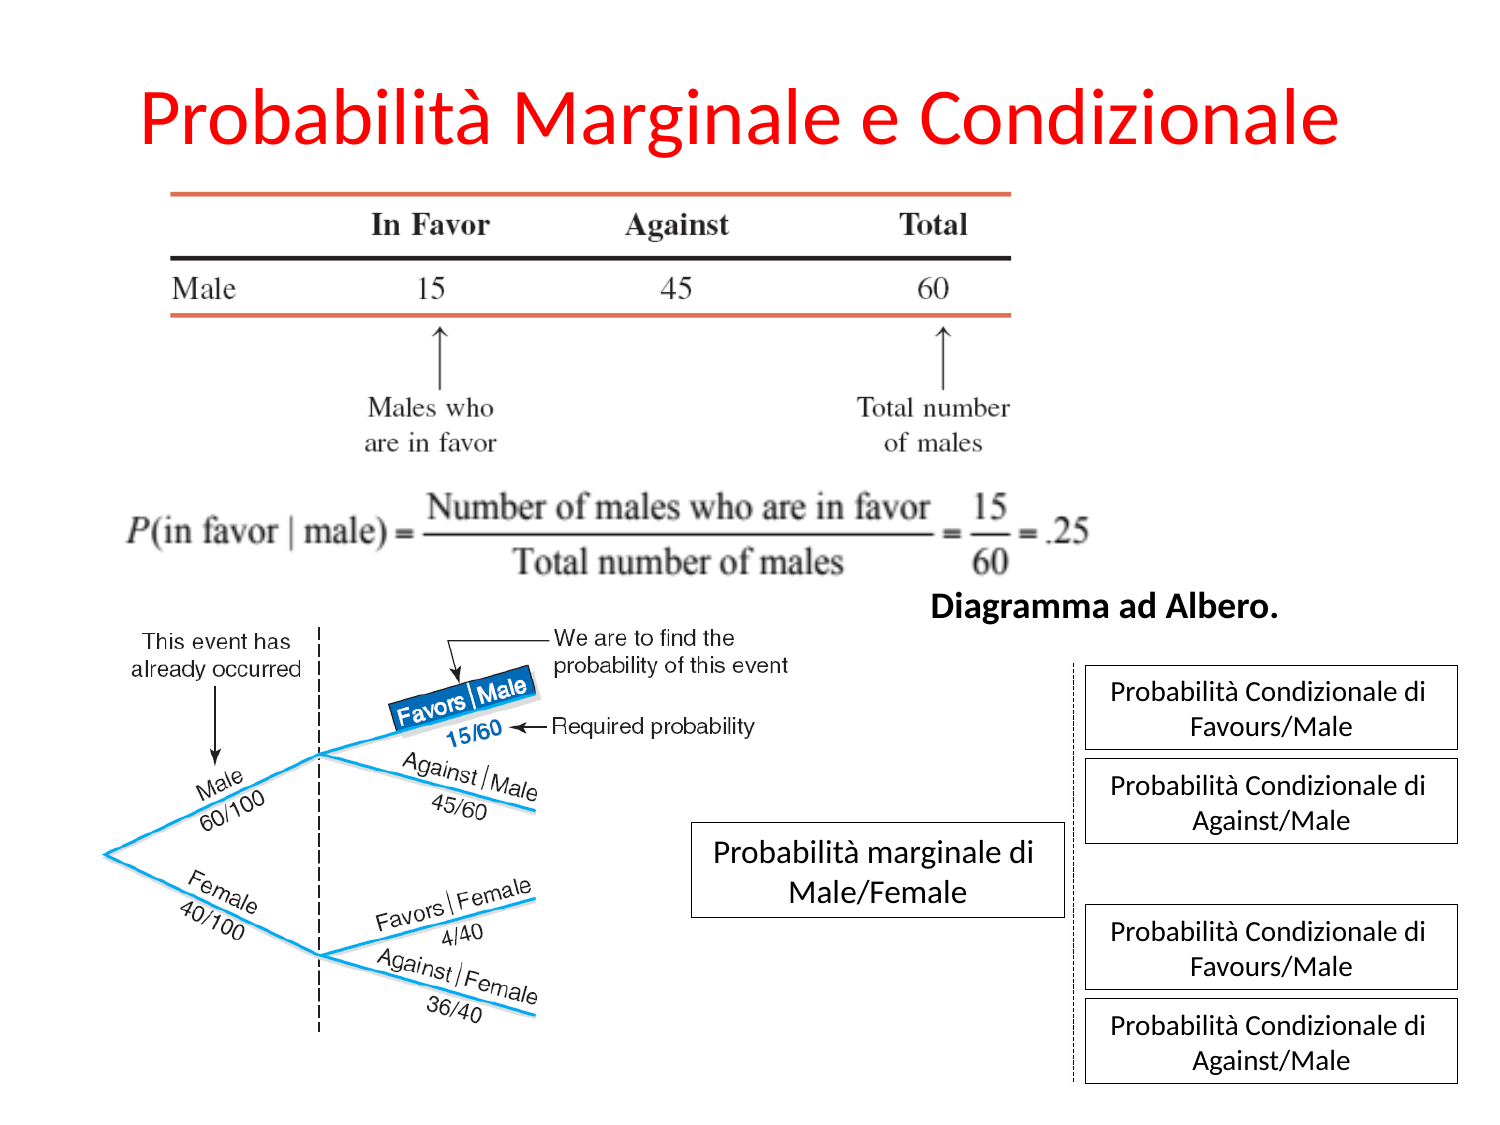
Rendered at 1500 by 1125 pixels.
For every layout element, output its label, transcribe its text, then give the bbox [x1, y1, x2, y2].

title Probabilità Marginale e Condizionale [75, 45, 1425, 179]
text_box Probabilità marginale di Male/Female [807, 822, 1065, 918]
picture [152, 178, 1040, 475]
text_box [1085, 664, 1459, 845]
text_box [1085, 904, 1459, 1085]
picture [91, 603, 802, 1048]
text_box Diagramma ad Albero. [915, 573, 1366, 634]
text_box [120, 479, 1093, 578]
